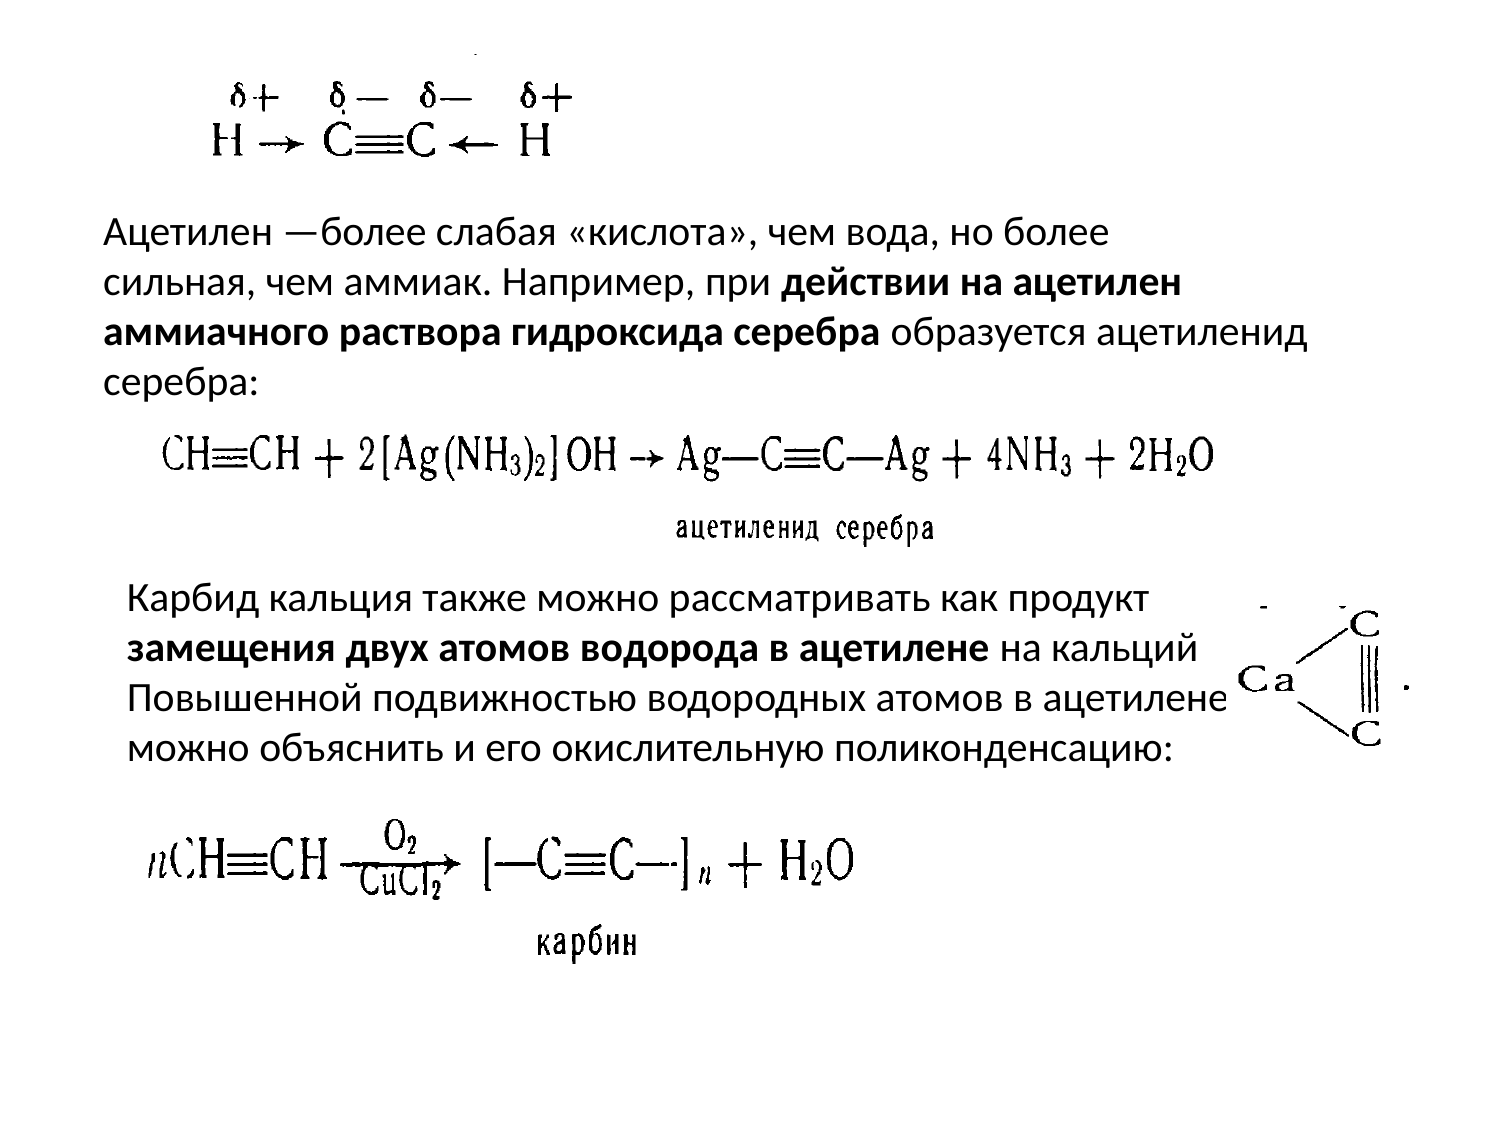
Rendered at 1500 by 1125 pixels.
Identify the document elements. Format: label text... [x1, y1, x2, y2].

text_box Ацетилен —более слабая «кислота», чем вода, но более сильная, чем аммиак. Например, при действии на ацетилен аммиачного раствора гидроксида серебра образуется ацетиленид серебра: [88, 196, 1376, 412]
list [182, 54, 609, 193]
picture [147, 810, 904, 988]
picture [147, 432, 1270, 563]
text_box Карбид кальция также можно рассматривать как продукт замещения двух атомов водорода в ацетилене на кальций Повышенной подвижностью водородных атомов в ацетилене можно объяснить и его окислительную поликонденсацию: [112, 562, 1424, 778]
picture [1225, 606, 1424, 752]
